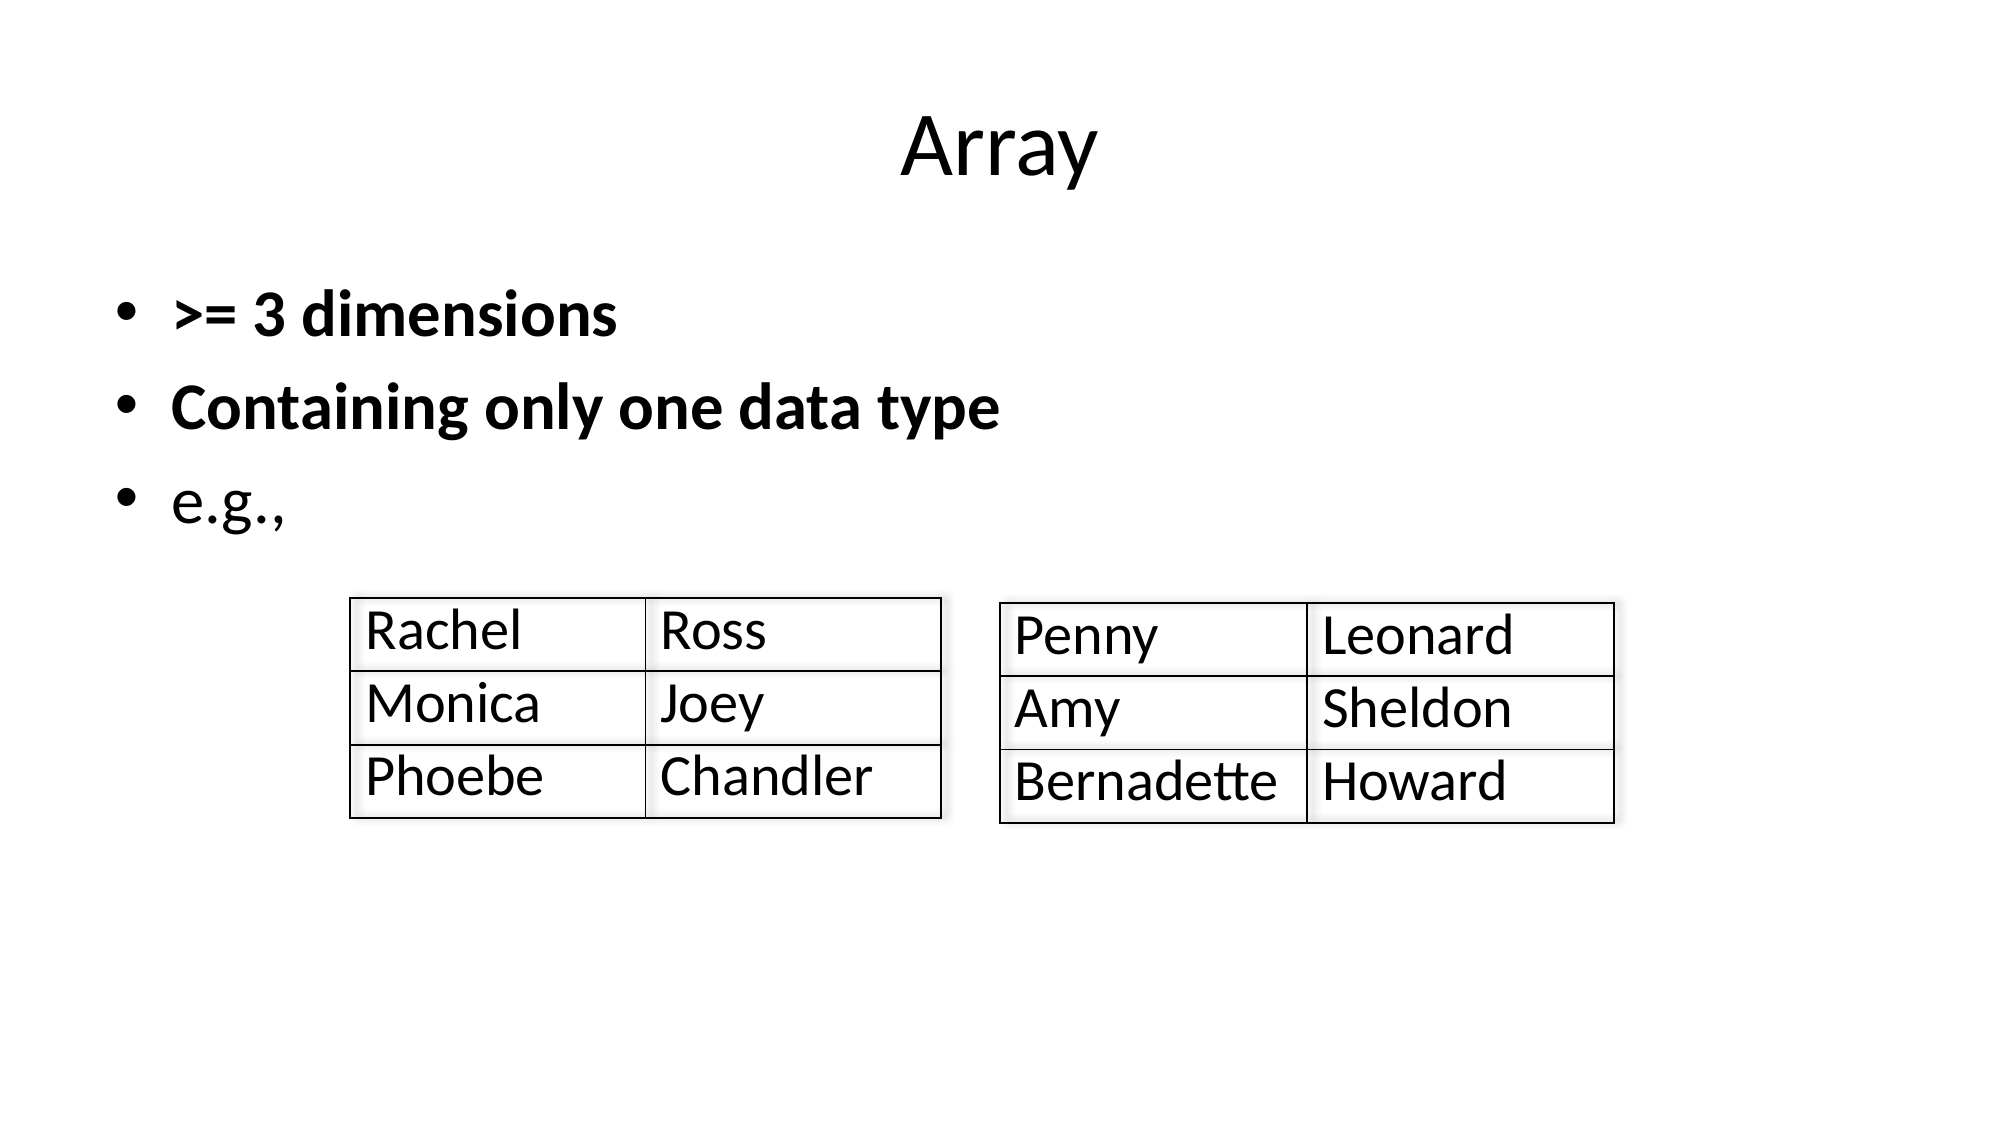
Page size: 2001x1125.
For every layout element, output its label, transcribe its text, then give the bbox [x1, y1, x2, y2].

table_cell Sheldon [1308, 677, 1613, 749]
table_cell Howard [1308, 750, 1613, 822]
table_cell Chandler [646, 746, 940, 817]
table_cell Amy [1001, 677, 1306, 749]
table_cell Monica [351, 672, 645, 744]
title Array [99, 45, 1900, 233]
table_header Ross [646, 599, 940, 670]
list >= 3 dimensions Containing only one data type e.g., [99, 262, 1900, 1005]
table_cell Joey [646, 672, 940, 744]
table_header Penny [1001, 604, 1306, 675]
table_cell Phoebe [351, 746, 645, 817]
table_cell Bernadette [1001, 750, 1306, 822]
table_header Leonard [1308, 604, 1613, 675]
table_header Rachel [351, 599, 645, 670]
